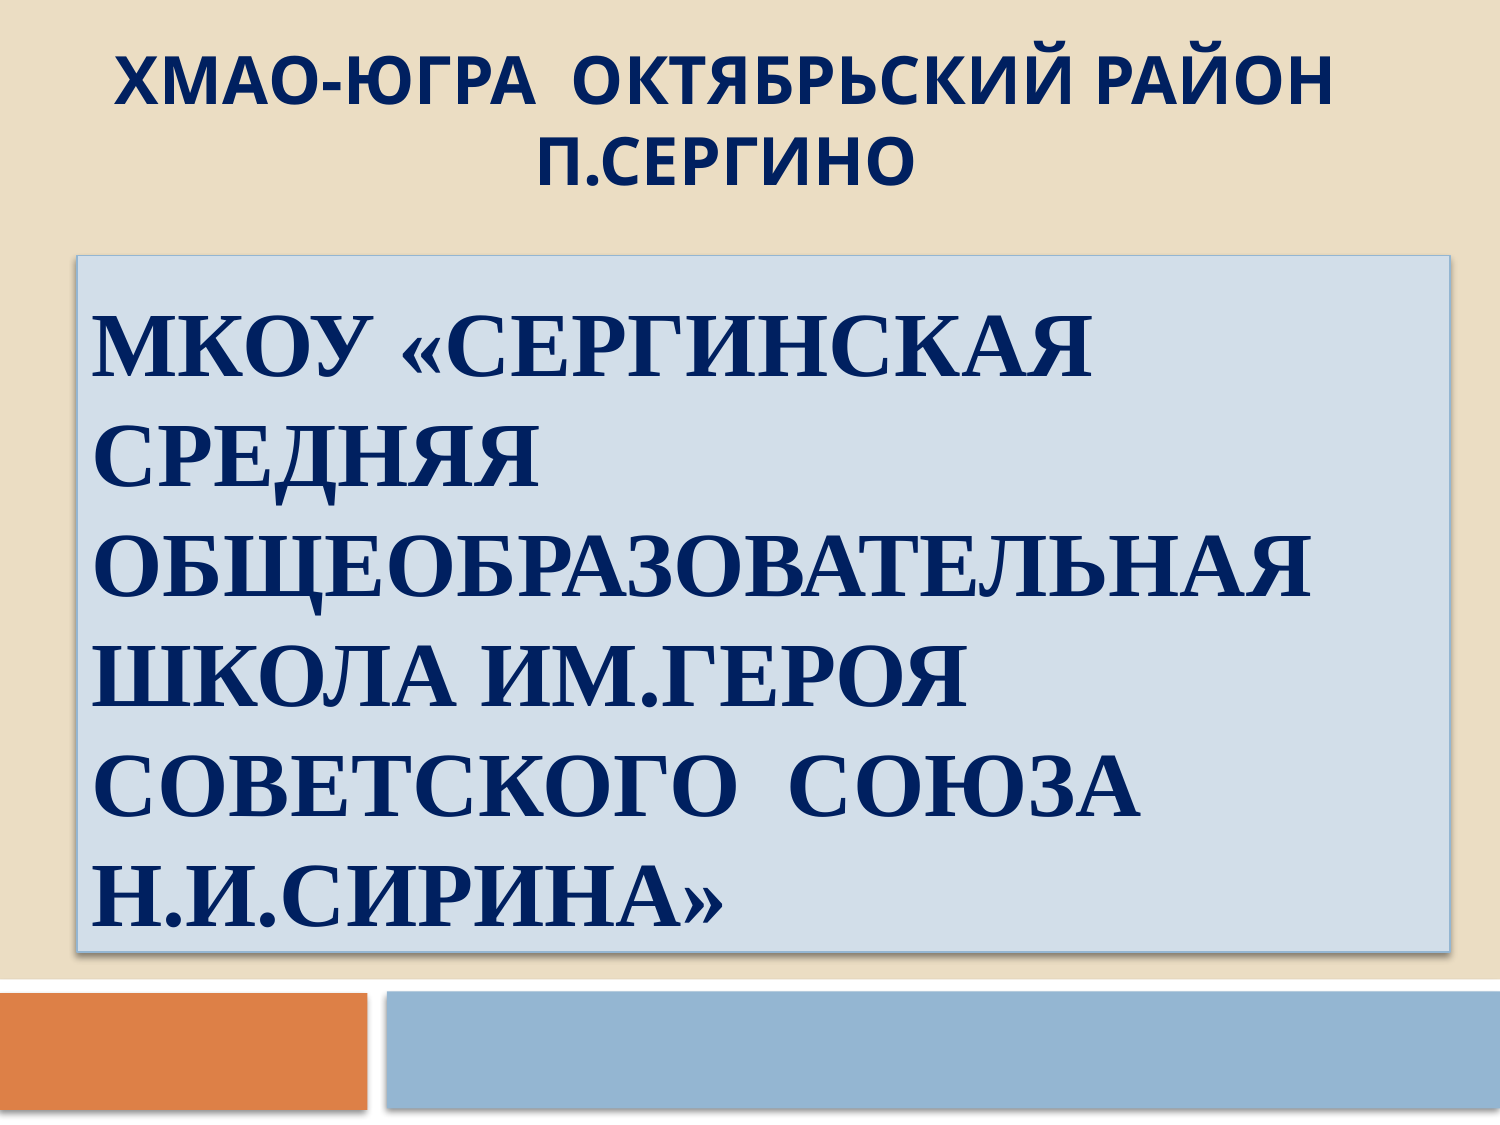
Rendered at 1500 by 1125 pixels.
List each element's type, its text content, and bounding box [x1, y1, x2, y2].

title Мкоу «сергинская средняя общеобразовательная школа им.героя советского союза н.и.сирина» [76, 255, 1451, 953]
text_box ХМАО-ЮГРА ОКТЯБРЬСКИЙ РАЙОН П.СЕРГИНО [88, 30, 1365, 206]
